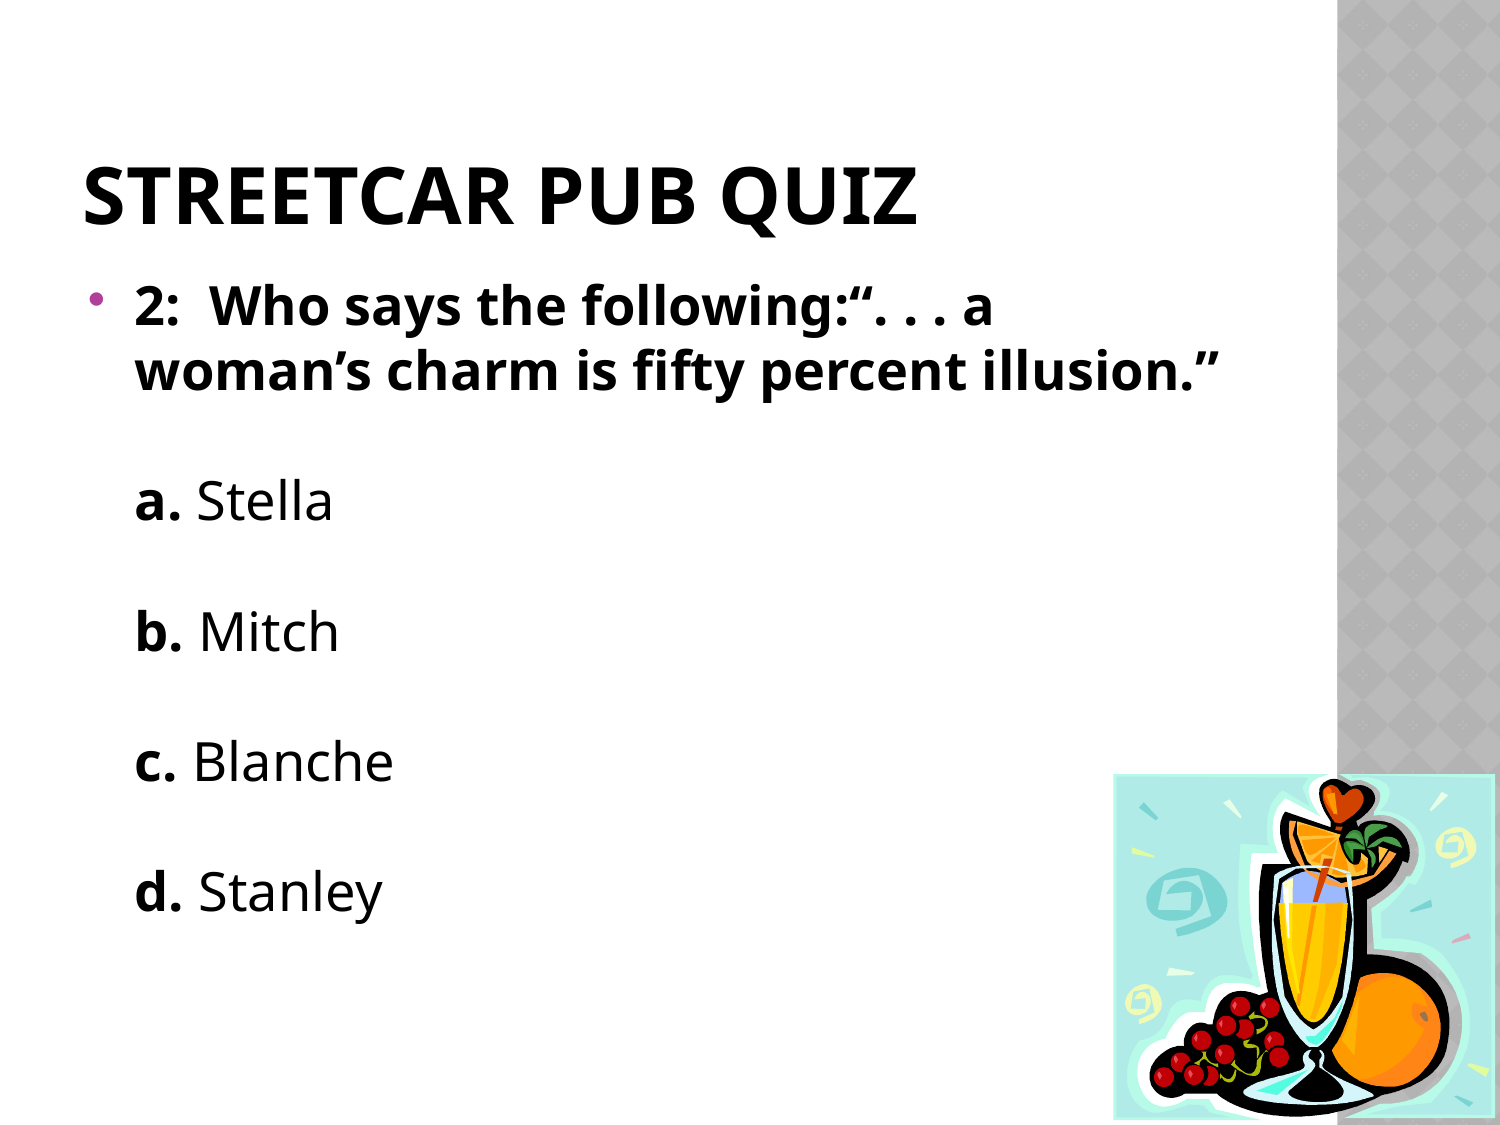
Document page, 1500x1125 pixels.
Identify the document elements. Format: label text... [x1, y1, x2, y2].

list 2: Who says the following:“. . . a woman’s charm is fifty percent illusion.” a. Stella b. Mitch c. Blanche d. Stanley [75, 264, 1263, 1059]
title Streetcar pub quiz [75, 52, 1263, 240]
picture [1112, 768, 1500, 1125]
